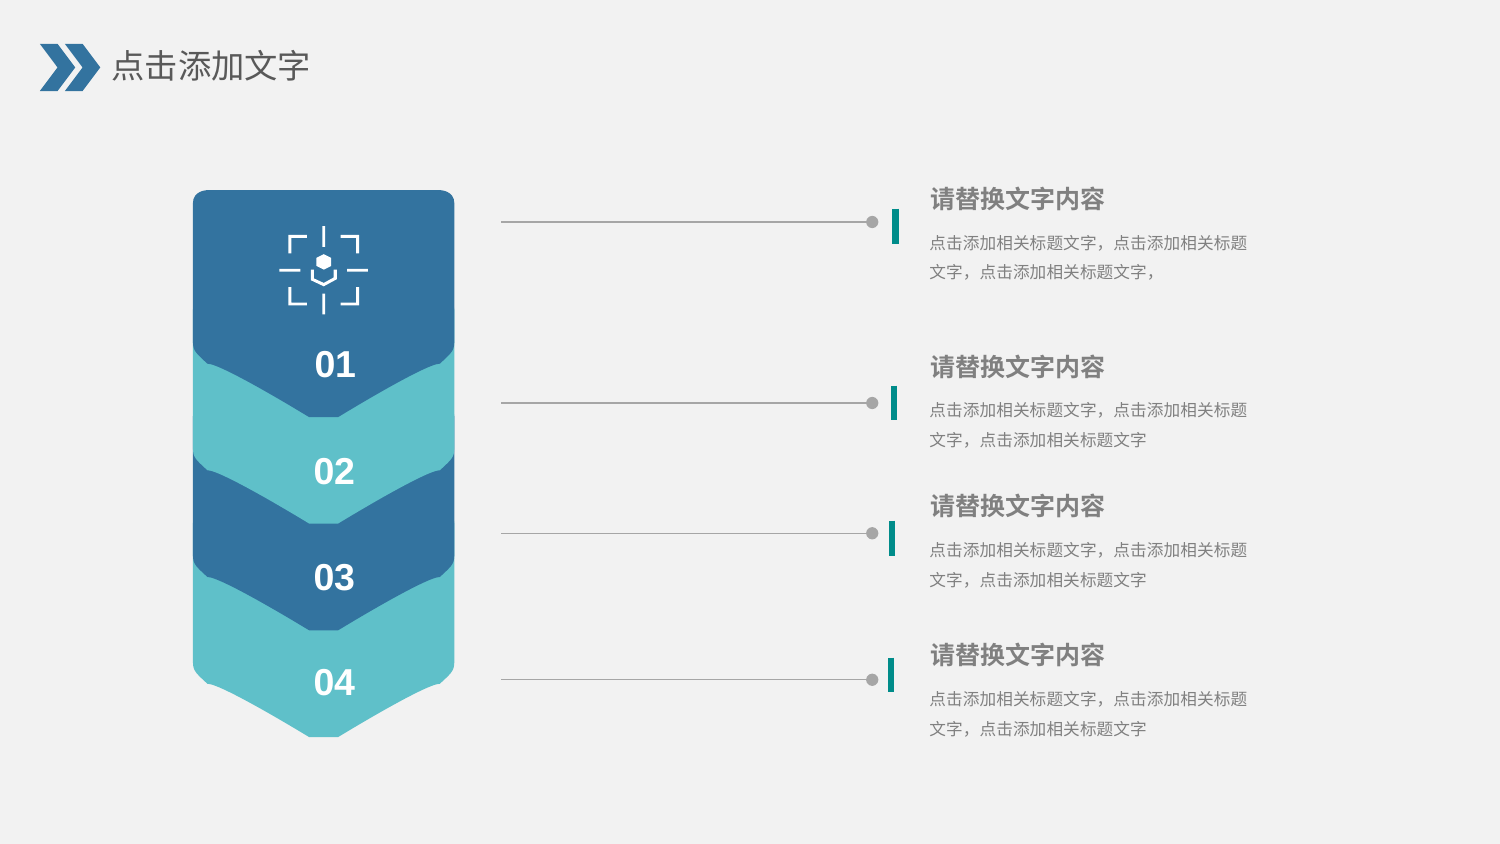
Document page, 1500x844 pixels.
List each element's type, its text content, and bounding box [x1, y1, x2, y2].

text_box 请替换文字内容 [919, 178, 1116, 217]
text_box 点击添加相关标题文字，点击添加相关标题文字，点击添加相关标题文字， [918, 217, 1271, 288]
text_box [192, 557, 455, 698]
text_box 04 [241, 639, 407, 709]
text_box [261, 709, 387, 738]
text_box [279, 225, 369, 315]
text_box 点击添加相关标题文字，点击添加相关标题文字，点击添加相关标题文字 [918, 384, 1271, 455]
text_box 03 [241, 534, 407, 604]
text_box 02 [241, 427, 407, 498]
text_box 请替换文字内容 [919, 485, 1116, 524]
text_box 请替换文字内容 [919, 345, 1116, 384]
text_box [192, 344, 455, 485]
text_box [265, 498, 382, 524]
text_box 点击添加相关标题文字，点击添加相关标题文字，点击添加相关标题文字 [918, 524, 1271, 595]
text_box 01 [242, 321, 408, 391]
text_box [264, 604, 383, 631]
text_box [192, 450, 455, 592]
text_box [264, 391, 383, 418]
text_box [192, 190, 455, 379]
text_box 点击添加相关标题文字，点击添加相关标题文字，点击添加相关标题文字 [918, 673, 1271, 744]
text_box 请替换文字内容 [919, 634, 1116, 673]
